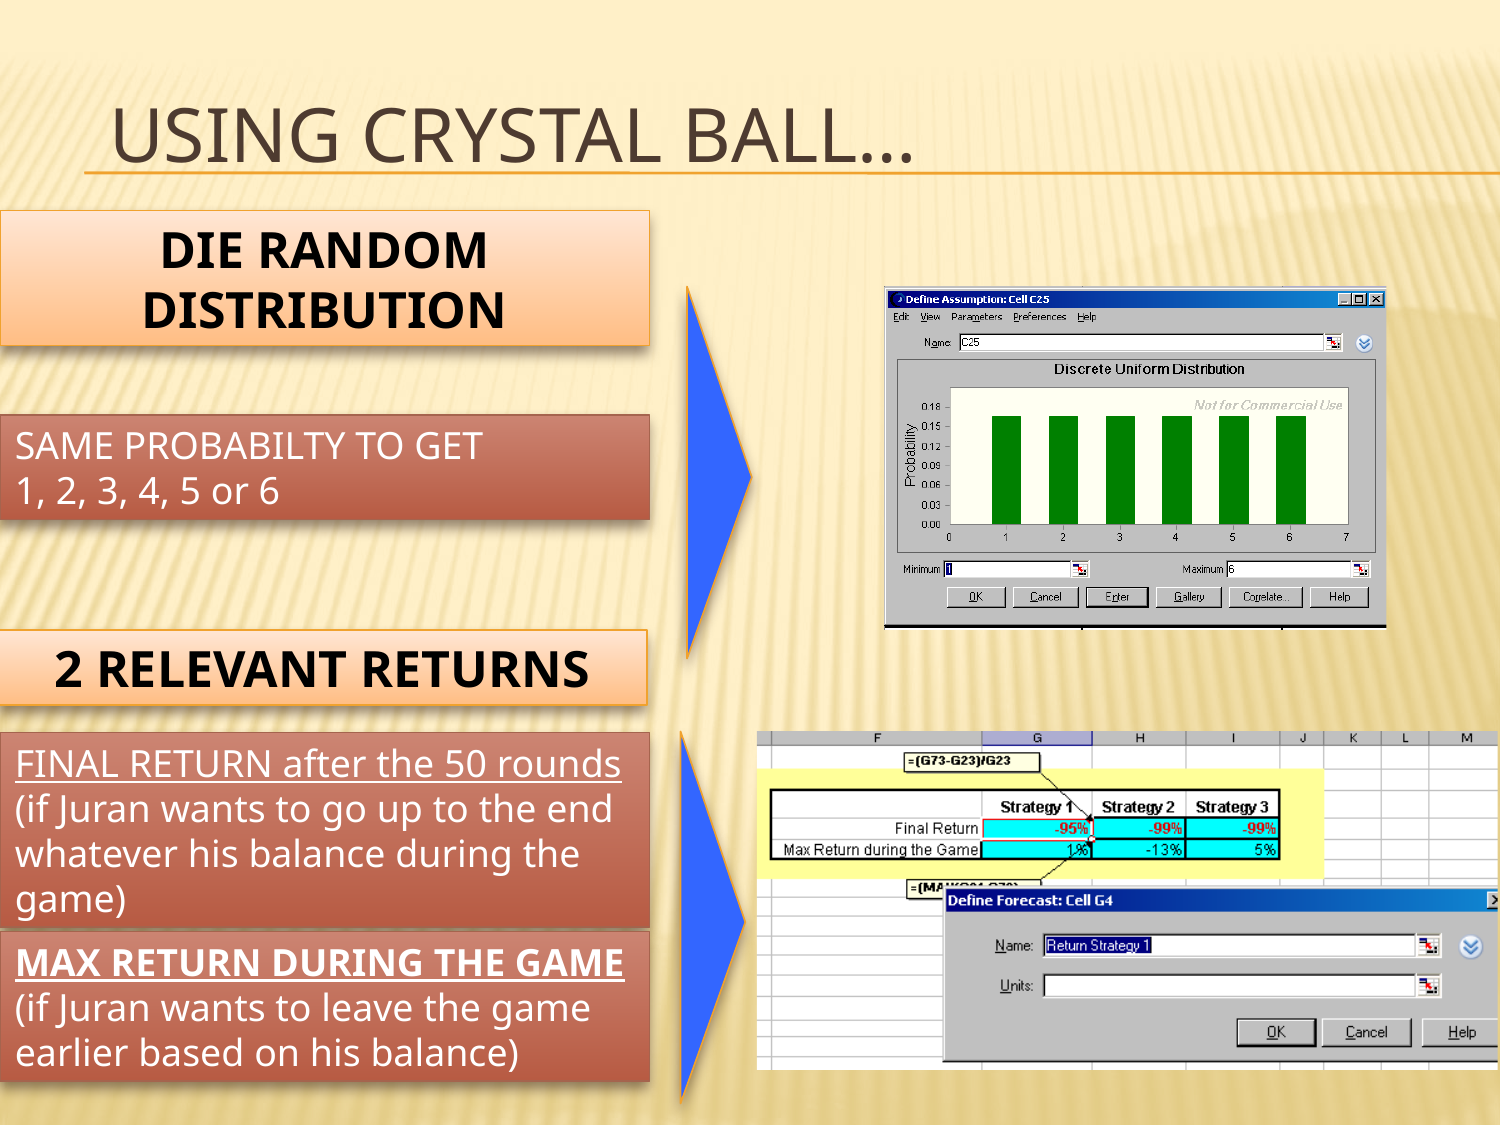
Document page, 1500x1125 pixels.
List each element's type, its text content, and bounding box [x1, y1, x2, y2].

text_box DIE RANDOM DISTRIBUTION [0, 210, 650, 346]
text_box MAX RETURN DURING THE GAME (if Juran wants to leave the game earlier based on his balance) [0, 931, 650, 1082]
text_box [686, 285, 753, 660]
text_box [679, 730, 746, 1105]
picture [883, 286, 1387, 630]
title Using Crystal Ball… [94, 64, 1500, 201]
text_box SAME PROBABILTY TO GET 1, 2, 3, 4, 5 or 6 [0, 414, 650, 520]
text_box 2 RELEVANT RETURNS [0, 629, 648, 706]
picture [756, 731, 1498, 1070]
text_box FINAL RETURN after the 50 rounds (if Juran wants to go up to the end whatever his balance during the game) [0, 732, 650, 928]
